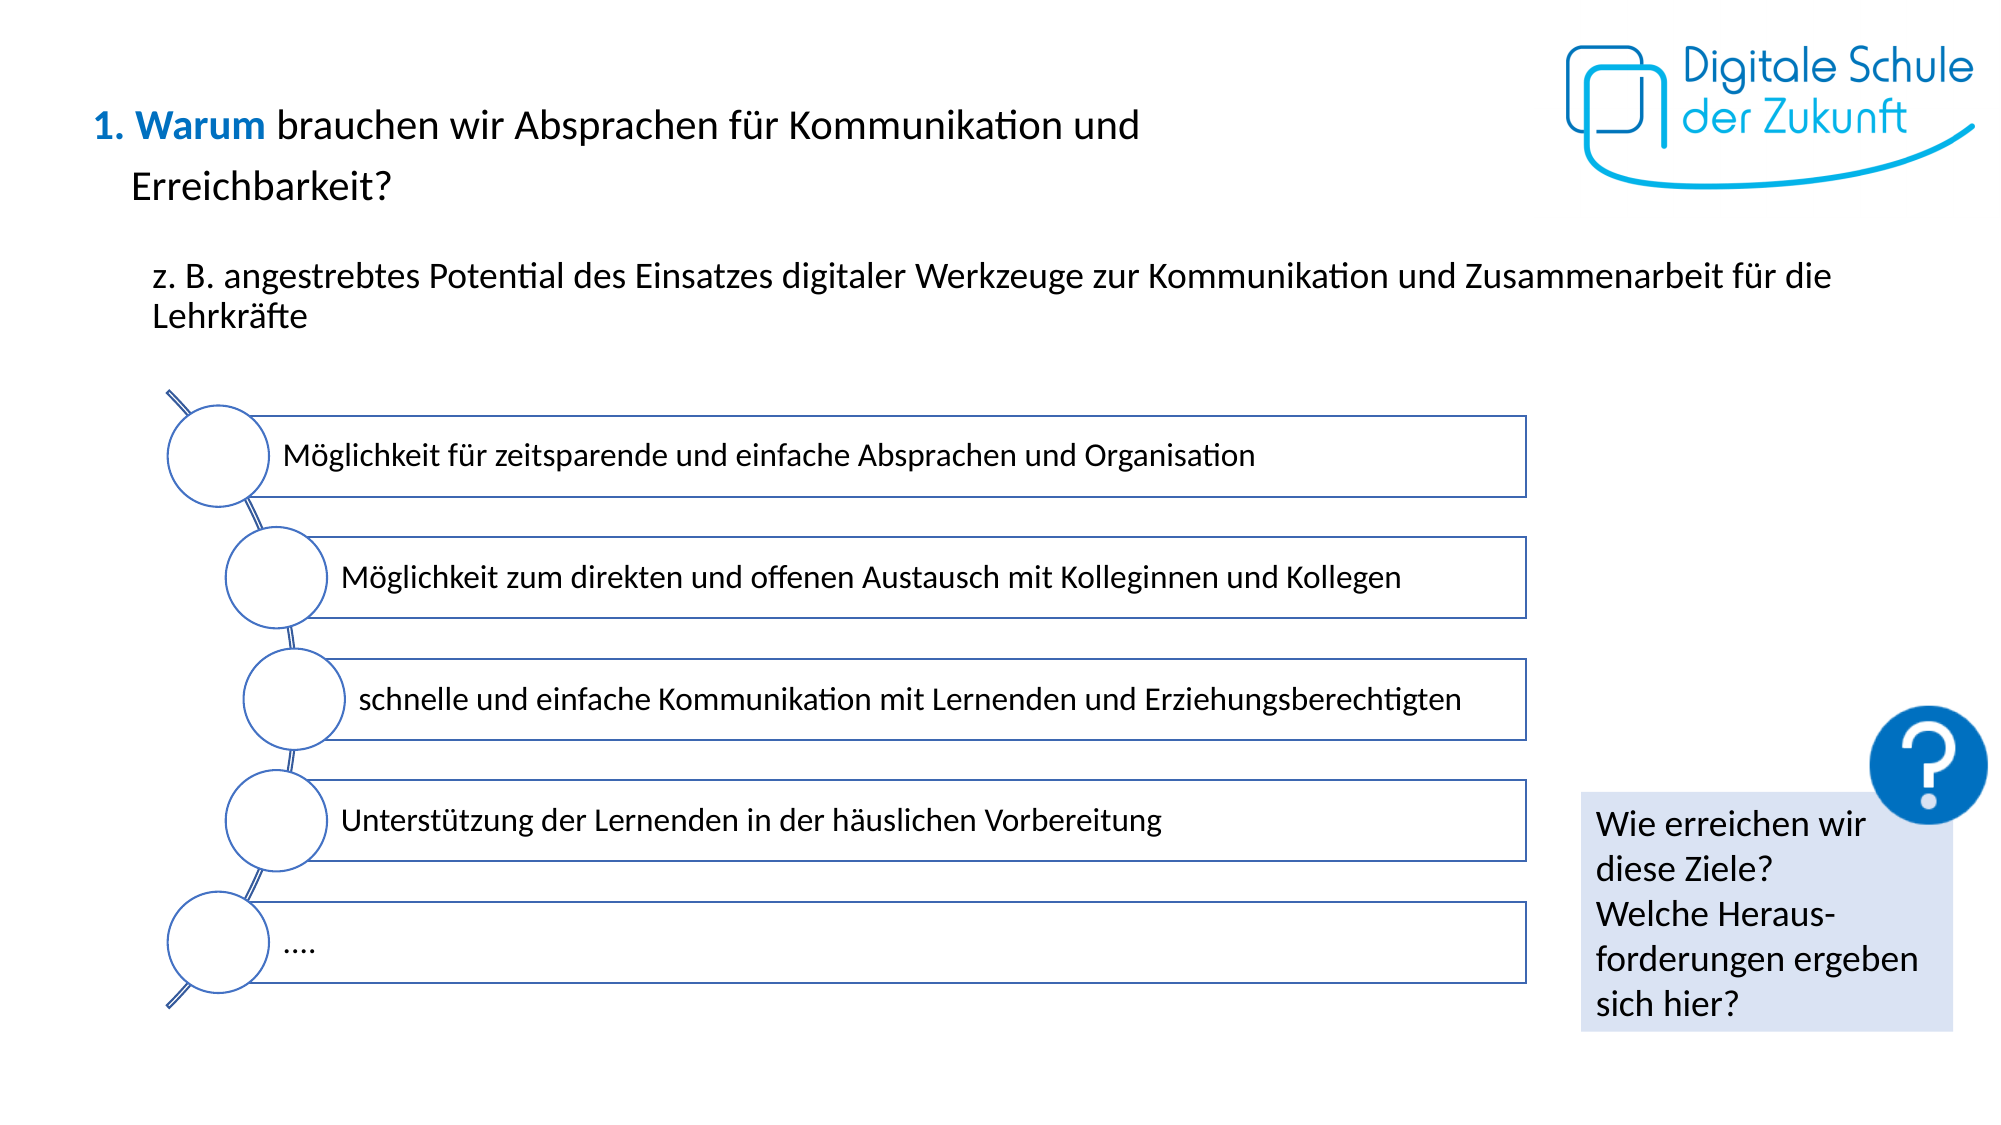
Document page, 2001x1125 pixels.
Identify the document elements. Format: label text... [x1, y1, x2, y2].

text_box 1. Warum brauchen wir Absprachen für Kommunikation und Erreichbarkeit? [77, 78, 1803, 275]
picture [1853, 690, 2000, 841]
list z. B. angestrebtes Potential des Einsatzes digitaler Werkzeuge zur Kommunikation und Zusammenarbeit für die Lehrkräfte [137, 226, 1923, 949]
text_box Wie erreichen wir diese Ziele? Welche Heraus-forderungen ergeben sich hier? [1581, 791, 1954, 1032]
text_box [156, 375, 1535, 1024]
picture [1534, 0, 2000, 218]
